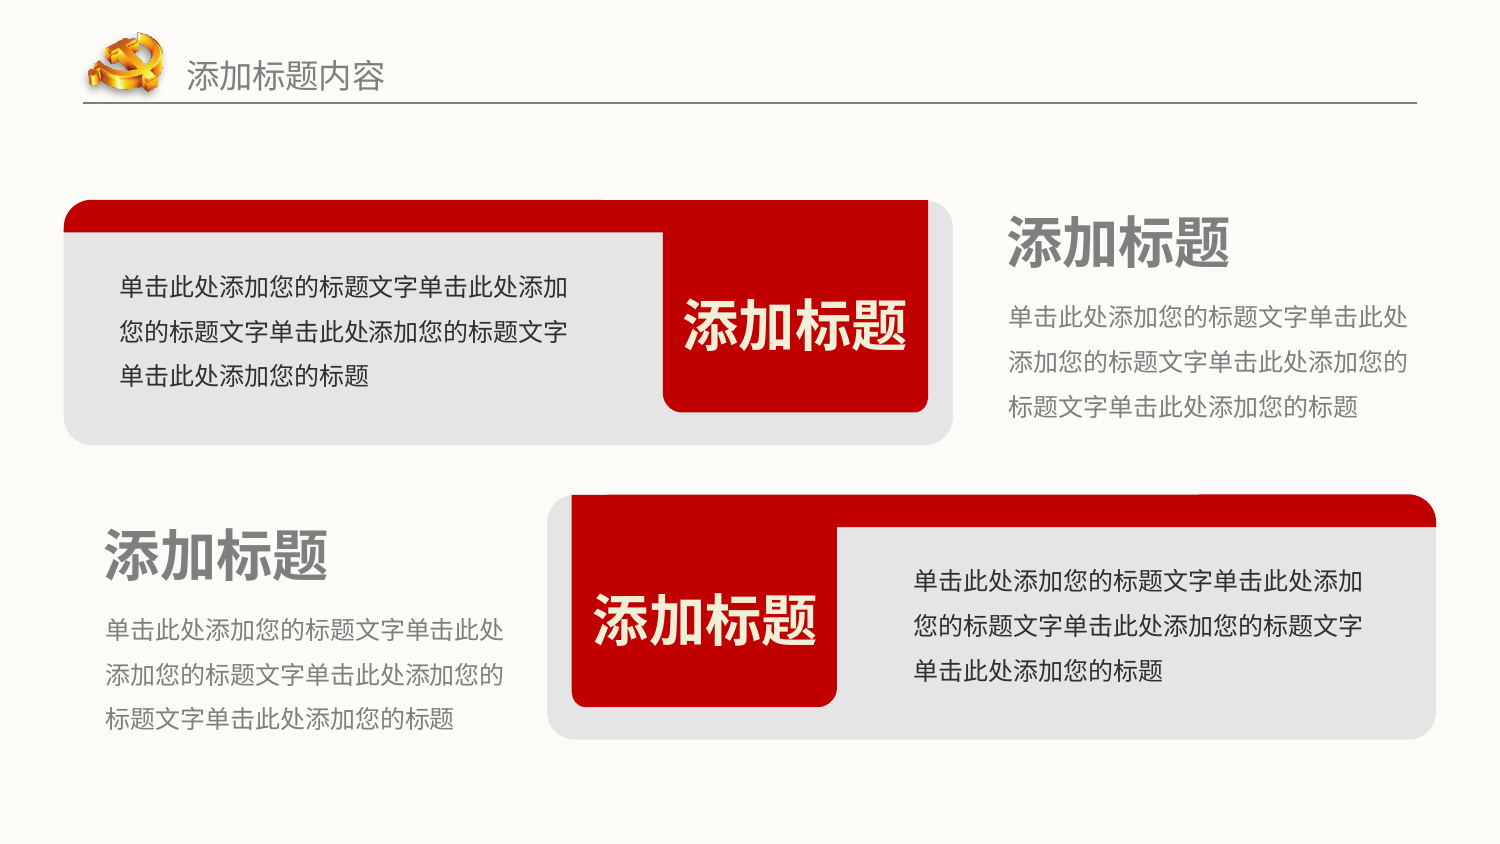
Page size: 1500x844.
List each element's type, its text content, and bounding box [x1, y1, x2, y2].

text_box 单击此处添加您的标题文字单击此处添加您的标题文字单击此处添加您的标题文字单击此处添加您的标题 [90, 591, 538, 742]
text_box 添加标题内容 [171, 47, 404, 102]
picture [0, 0, 1500, 844]
text_box 添加标题 [76, 512, 356, 595]
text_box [63, 199, 954, 446]
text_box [546, 494, 1437, 740]
text_box 单击此处添加您的标题文字单击此处添加您的标题文字单击此处添加您的标题文字单击此处添加您的标题 [993, 279, 1436, 429]
text_box 添加标题 [979, 199, 1258, 282]
